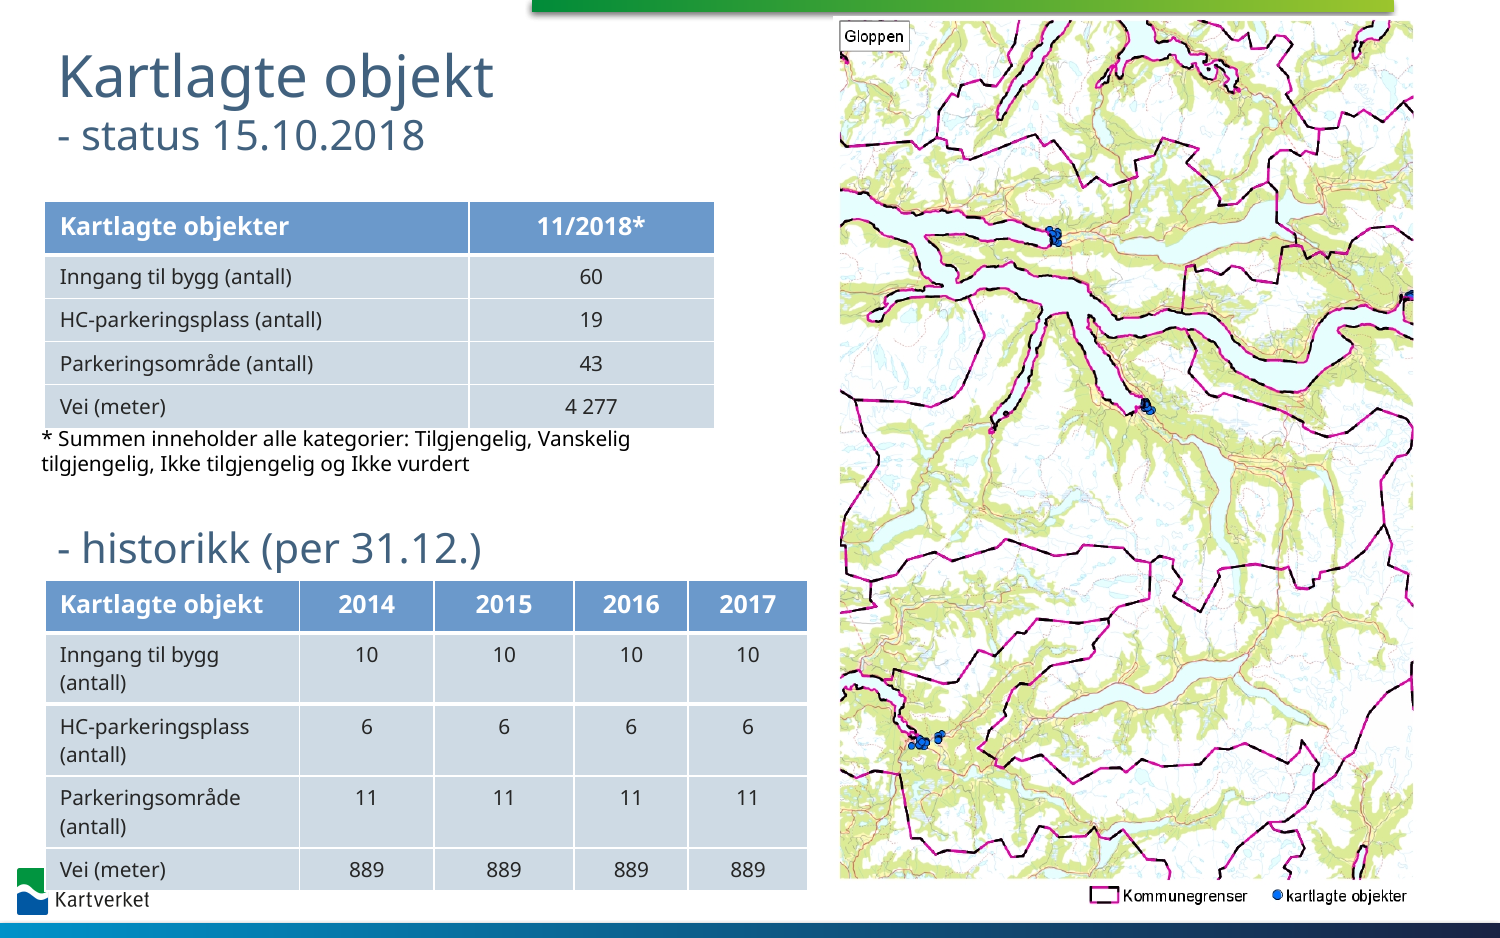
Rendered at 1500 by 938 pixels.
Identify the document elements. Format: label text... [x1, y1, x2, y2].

table_cell 6 [435, 706, 573, 775]
table_cell 4 277 [470, 385, 714, 428]
table_header 2017 [689, 581, 807, 631]
table_cell 11 [689, 777, 807, 847]
table_cell 889 [689, 849, 807, 890]
table_cell 889 [575, 849, 687, 890]
table_cell 11 [300, 777, 433, 847]
table_header 2014 [300, 581, 433, 631]
table_cell HC-parkeringsplass (antall) [45, 299, 468, 341]
table_cell HC-parkeringsplass (antall) [46, 706, 299, 775]
table_cell 19 [470, 299, 714, 341]
table_cell 10 [300, 635, 433, 702]
text_box * Summen inneholder alle kategorier: Tilgjengelig, Vanskelig tilgjengelig, Ikke tilgjengelig og Ikke vurdert [26, 417, 711, 483]
table_cell Parkeringsområde (antall) [45, 342, 468, 384]
text_box Kartlagte objekt - status 15.10.2018 [42, 24, 828, 167]
table_cell 10 [575, 635, 687, 702]
table_header 11/2018* [470, 202, 714, 253]
table_cell 43 [470, 342, 714, 384]
table_cell 10 [689, 635, 807, 702]
table_cell 6 [300, 706, 433, 775]
table_cell Vei (meter) [46, 849, 299, 890]
table_cell 6 [575, 706, 687, 775]
table_cell Vei (meter) [45, 385, 468, 417]
table_cell 889 [435, 849, 573, 890]
table_cell 6 [689, 706, 807, 775]
picture [833, 16, 1419, 913]
table_header Kartlagte objekt [46, 581, 299, 631]
table_cell Inngang til bygg (antall) [46, 635, 299, 702]
table_header 2015 [435, 581, 573, 631]
table_cell Inngang til bygg (antall) [45, 257, 468, 298]
table_cell Parkeringsområde (antall) [46, 777, 299, 847]
table_cell 60 [470, 257, 714, 298]
table_cell 11 [435, 777, 573, 847]
table_header Kartlagte objekter [45, 202, 468, 253]
table_header 2016 [575, 581, 687, 631]
text_box - historikk (per 31.12.) [42, 496, 828, 580]
table_cell 11 [575, 777, 687, 847]
table_cell 889 [300, 849, 433, 890]
table_cell 10 [435, 635, 573, 702]
